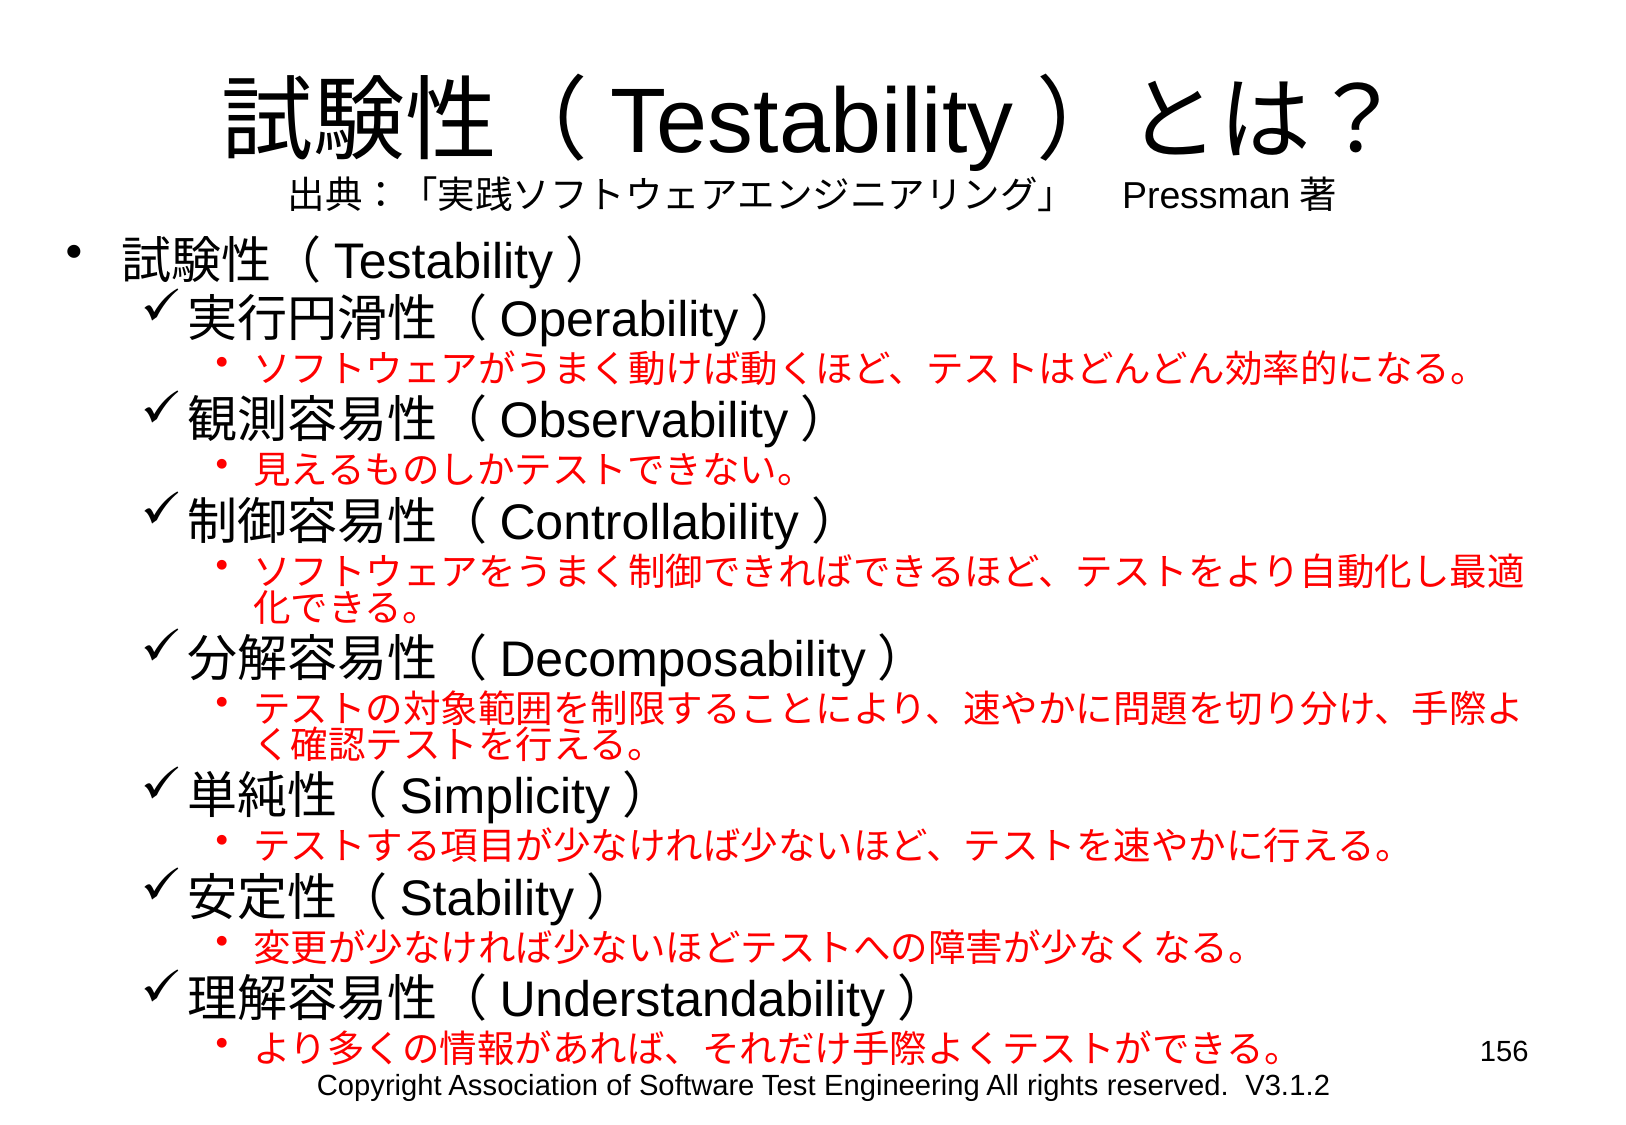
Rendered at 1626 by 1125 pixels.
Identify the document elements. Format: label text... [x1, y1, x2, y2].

footer Copyright Association of Software Test Engineering All rights reserved. V3.1.2 [233, 1058, 1416, 1103]
title 試験性（Testability）とは？ 出典：「実践ソフトウェアエンジニアリング」 Pressman著 [80, 44, 1544, 232]
slide_number 156 [1164, 1024, 1544, 1103]
list 試験性（Testability） 実行円滑性（Operability） ソフトウェアがうまく動けば動くほど、テストはどんどん効率的になる。 観測容易性（Observability） 見えるものしかテストできない。 制御容易性（Controllability） ソフトウェアをうまく制御できればできるほど、テストをより自動化し最適化できる。 分解容易性（Decomposability） テストの対象範囲を制限することにより、速やかに問題を切り分け、手際よく確認テストを行える。 単純性（Simplicity） テストする項目が少なければ少ないほど、テストを速やかに行える。 安定性（Stability） 変更が少なければ少ないほどテストへの障害が少なくなる。 理解容易性（Understandability） より多くの情報があれば、それだけ手際よくテストができる。 [50, 232, 1575, 1002]
